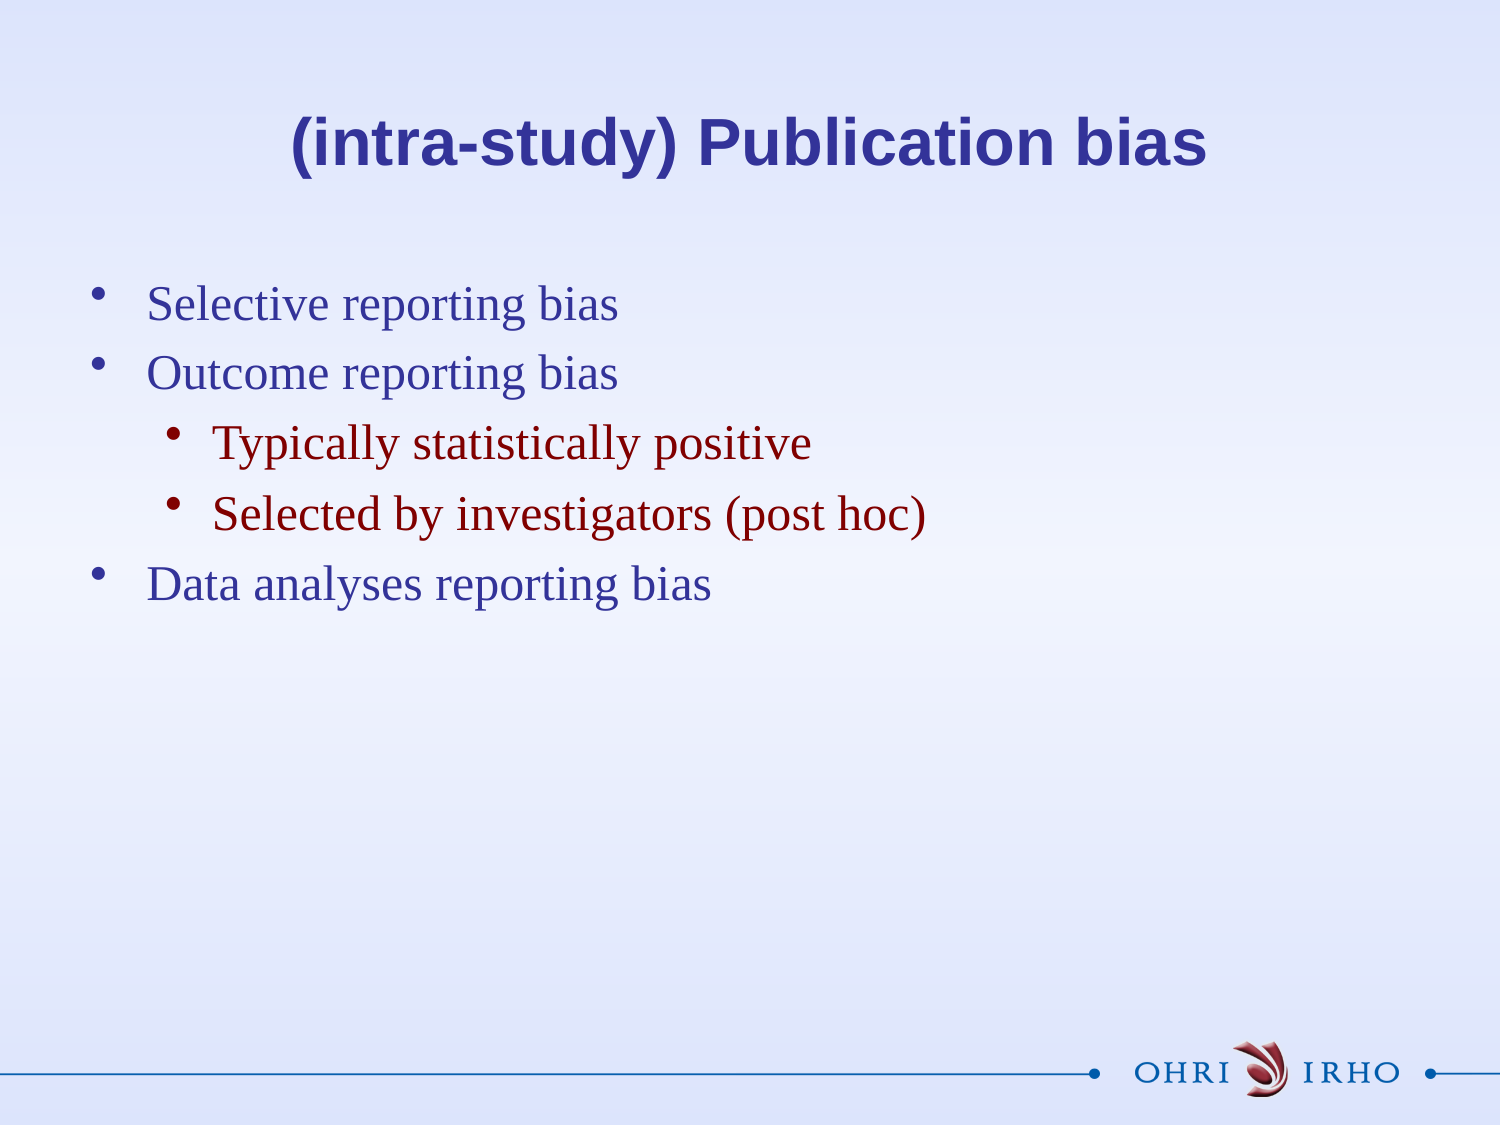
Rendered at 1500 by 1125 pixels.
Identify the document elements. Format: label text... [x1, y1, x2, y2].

picture [0, 0, 1500, 1125]
list Selective reporting bias Outcome reporting bias Typically statistically positive Selected by investigators (post hoc) Data analyses reporting bias [75, 262, 1425, 1005]
title (intra-study) Publication bias [75, 45, 1425, 233]
